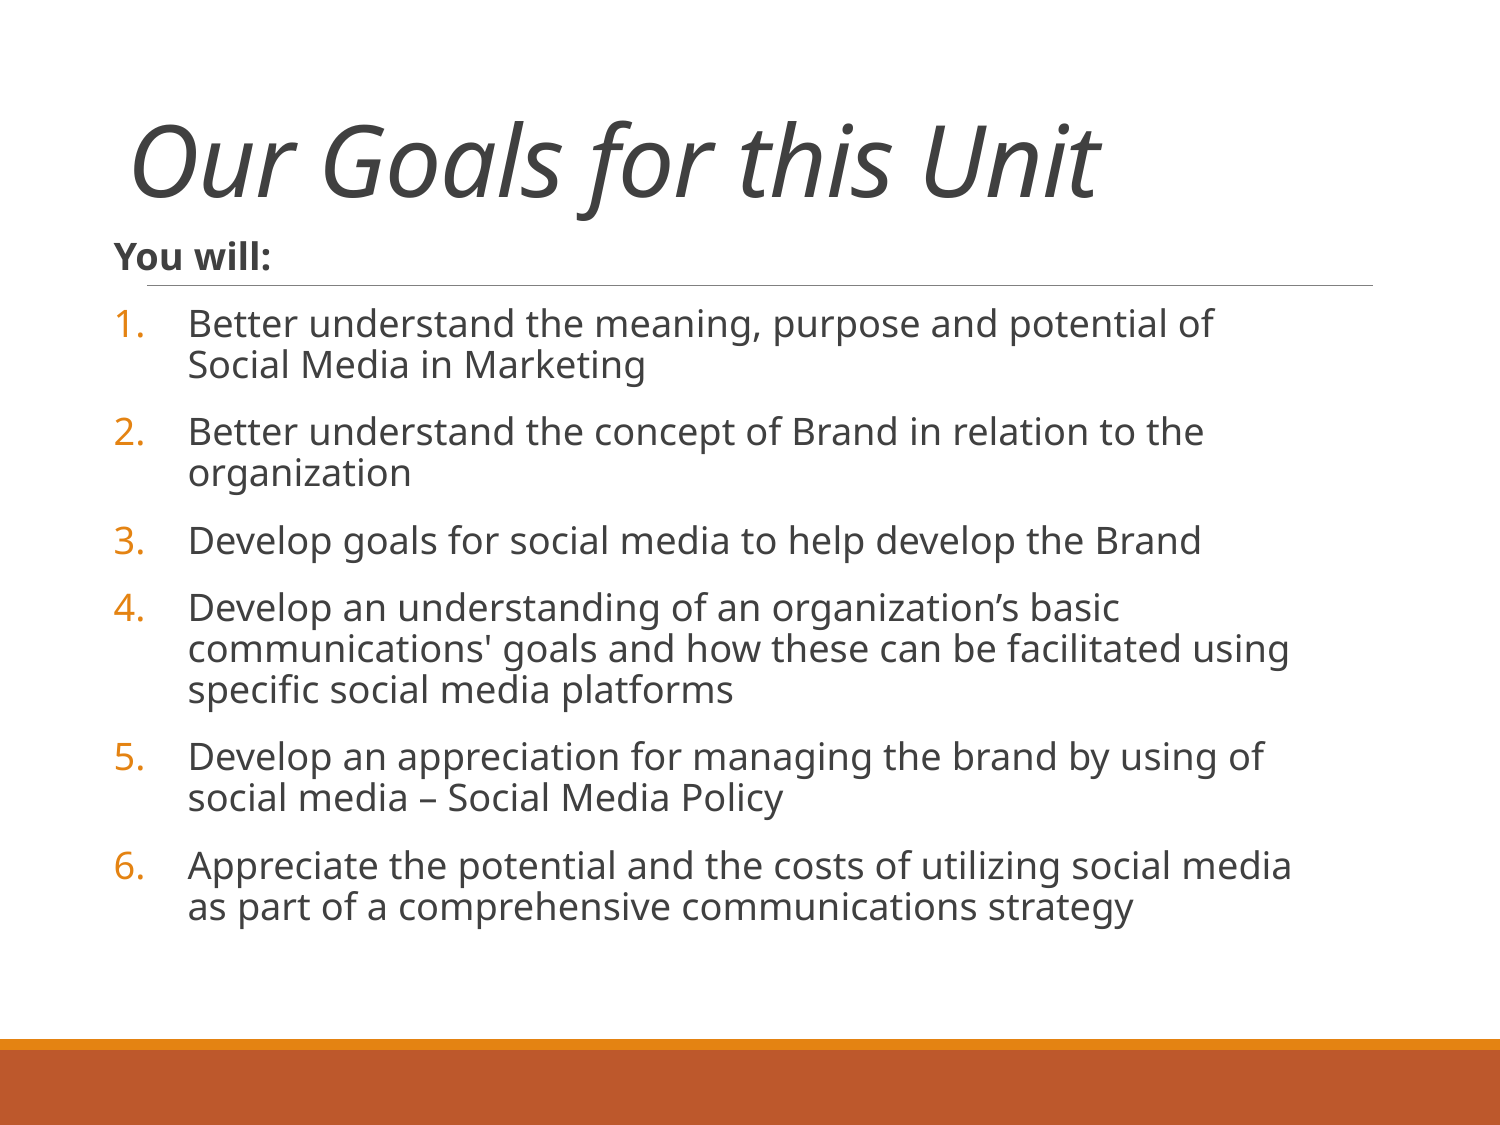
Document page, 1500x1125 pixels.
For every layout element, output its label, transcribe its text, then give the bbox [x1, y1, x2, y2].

title Our Goals for this Unit [112, 50, 1225, 225]
list You will: Better understand the meaning, purpose and potential of Social Media in Marketing Better understand the concept of Brand in relation to the organization Develop goals for social media to help develop the Brand Develop an understanding of an organization’s basic communications' goals and how these can be facilitated using specific social media platforms Develop an appreciation for managing the brand by using of social media – Social Media Policy Appreciate the potential and the costs of utilizing social media as part of a comprehensive communications strategy [113, 229, 1327, 943]
